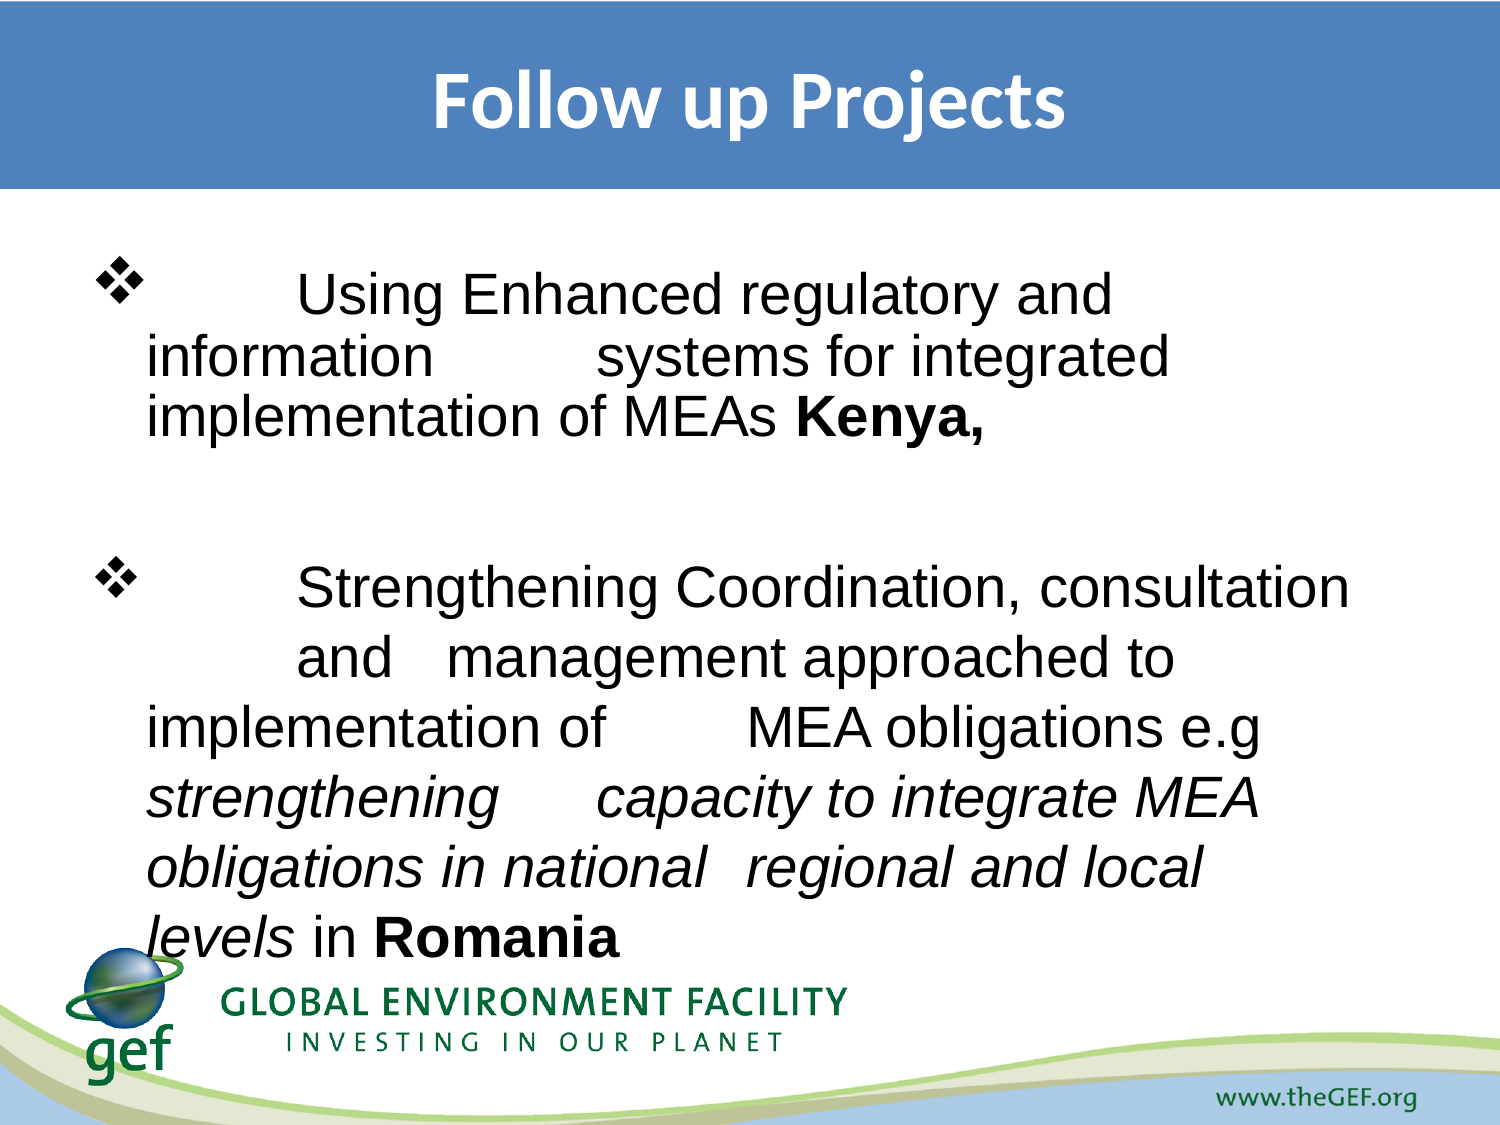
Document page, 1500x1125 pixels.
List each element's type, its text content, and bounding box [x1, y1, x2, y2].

list Using Enhanced regulatory and information systems for integrated implementation of MEAs Kenya, Strengthening Coordination, consultation and management approached to implementation of MEA obligations e.g strengthening capacity to integrate MEA obligations in national regional and local levels in Romania [75, 189, 1425, 1000]
picture [0, 920, 1500, 1125]
text_box Follow up Projects [0, 1, 1500, 189]
